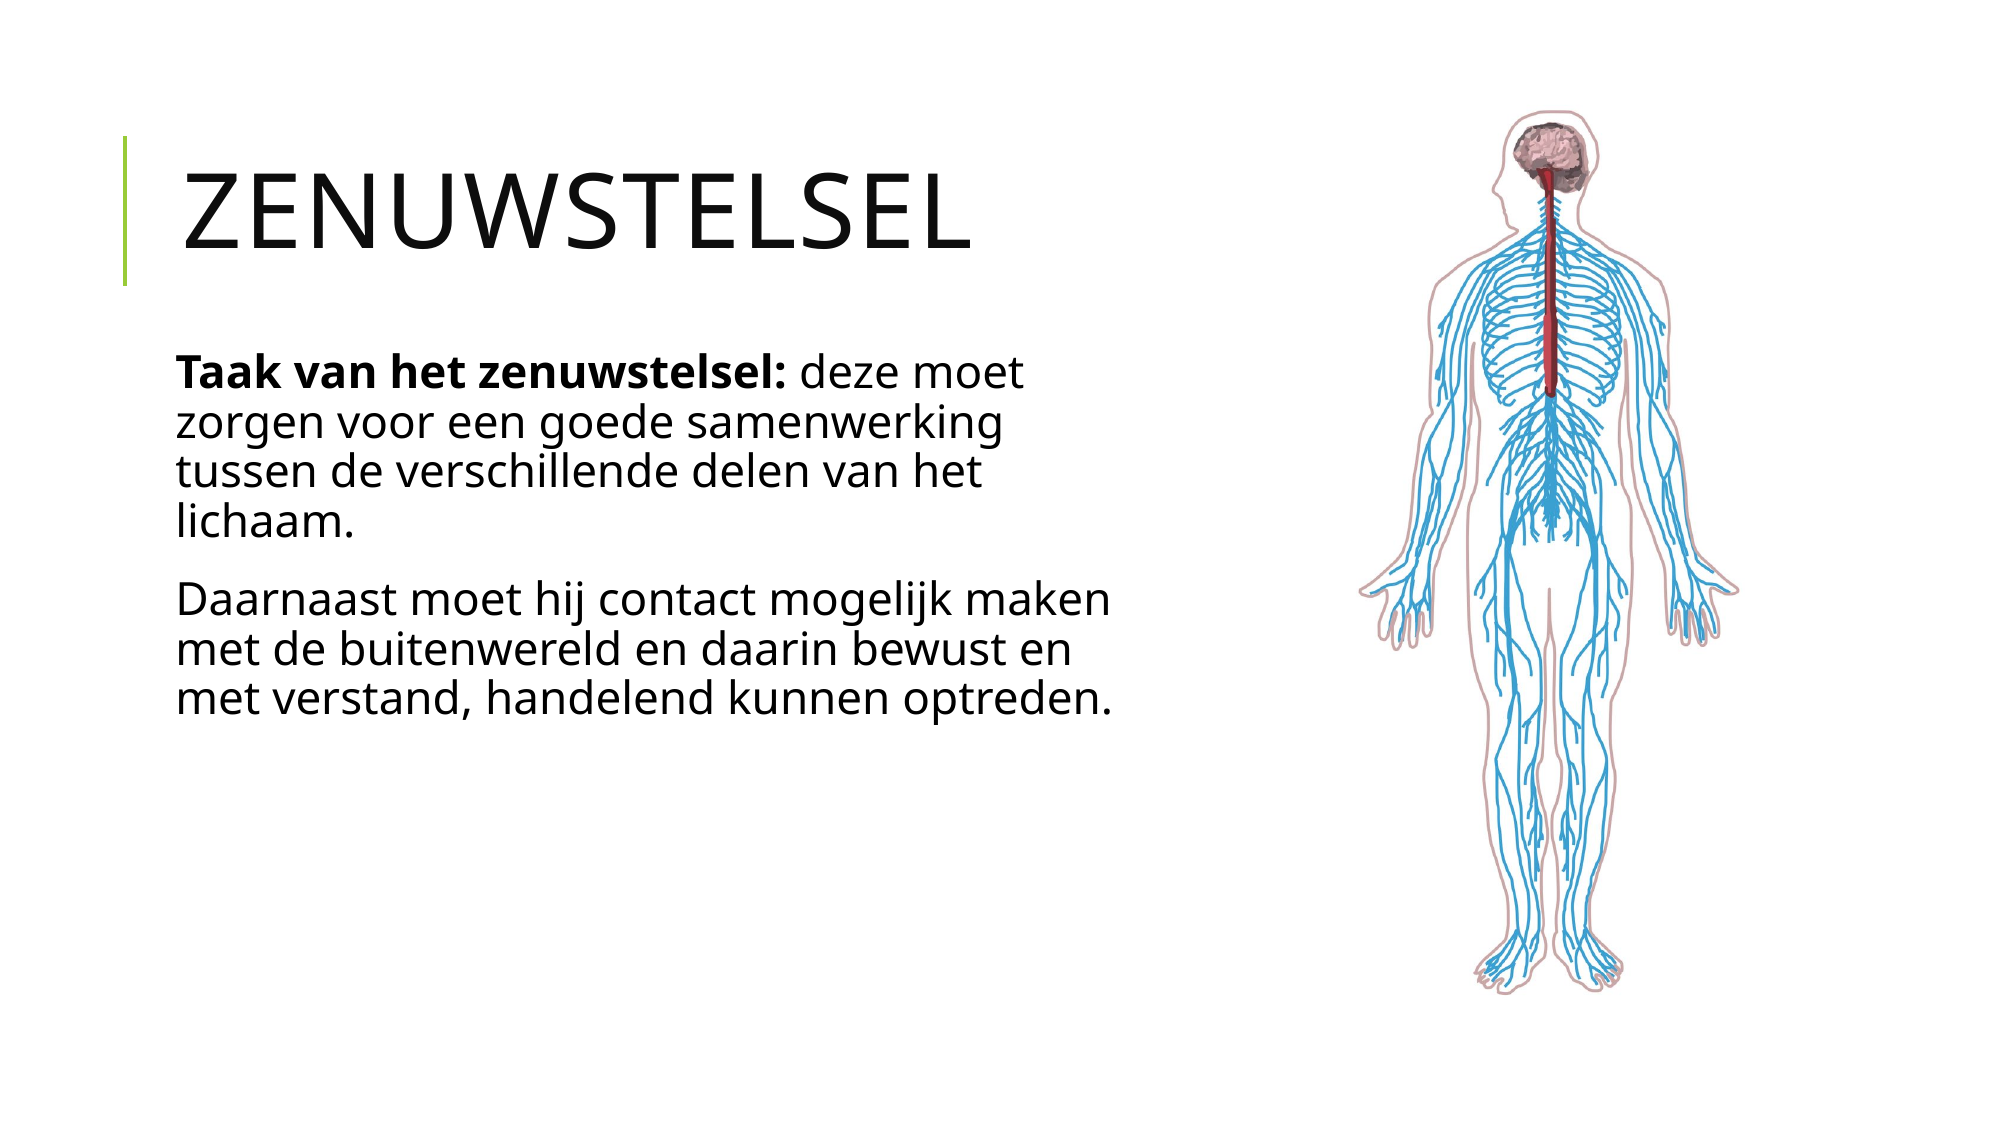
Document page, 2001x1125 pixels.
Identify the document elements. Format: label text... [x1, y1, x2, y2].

title Zenuwstelsel [168, 96, 1322, 342]
list Taak van het zenuwstelsel: deze moet zorgen voor een goede samenwerking tussen de verschillende delen van het lichaam. Daarnaast moet hij contact mogelijk maken met de buitenwereld en daarin bewust en met verstand, handelend kunnen optreden. [168, 341, 1124, 1002]
picture [1327, 95, 1763, 1003]
